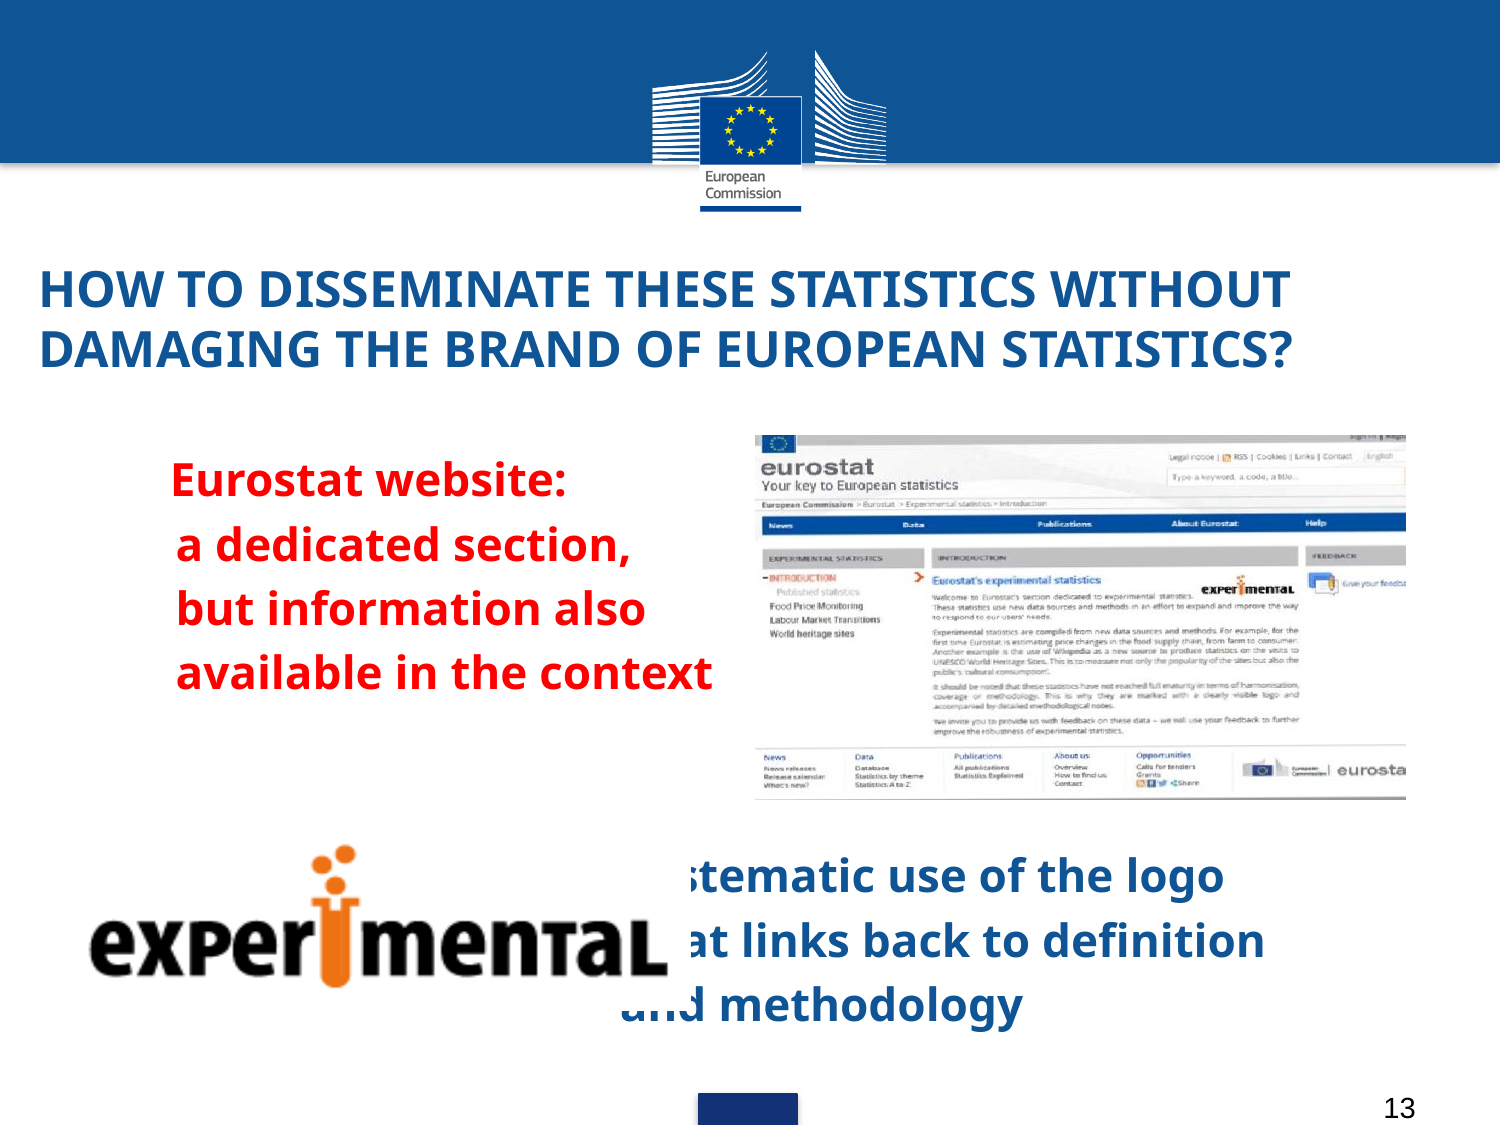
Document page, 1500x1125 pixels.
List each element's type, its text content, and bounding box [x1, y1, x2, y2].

slide_number 13 [1080, 1081, 1431, 1125]
picture [755, 434, 1406, 801]
picture [52, 822, 692, 1011]
list Eurostat website: a dedicated section, but information also available in the context Systematic use of the logo that links back to definition and methodology [76, 438, 1471, 1083]
title HOW TO DISSEMINATE THESE STATISTICS WITHOUT DAMAGING THE BRAND OF EUROPEAN STATISTICS? [23, 217, 1500, 387]
